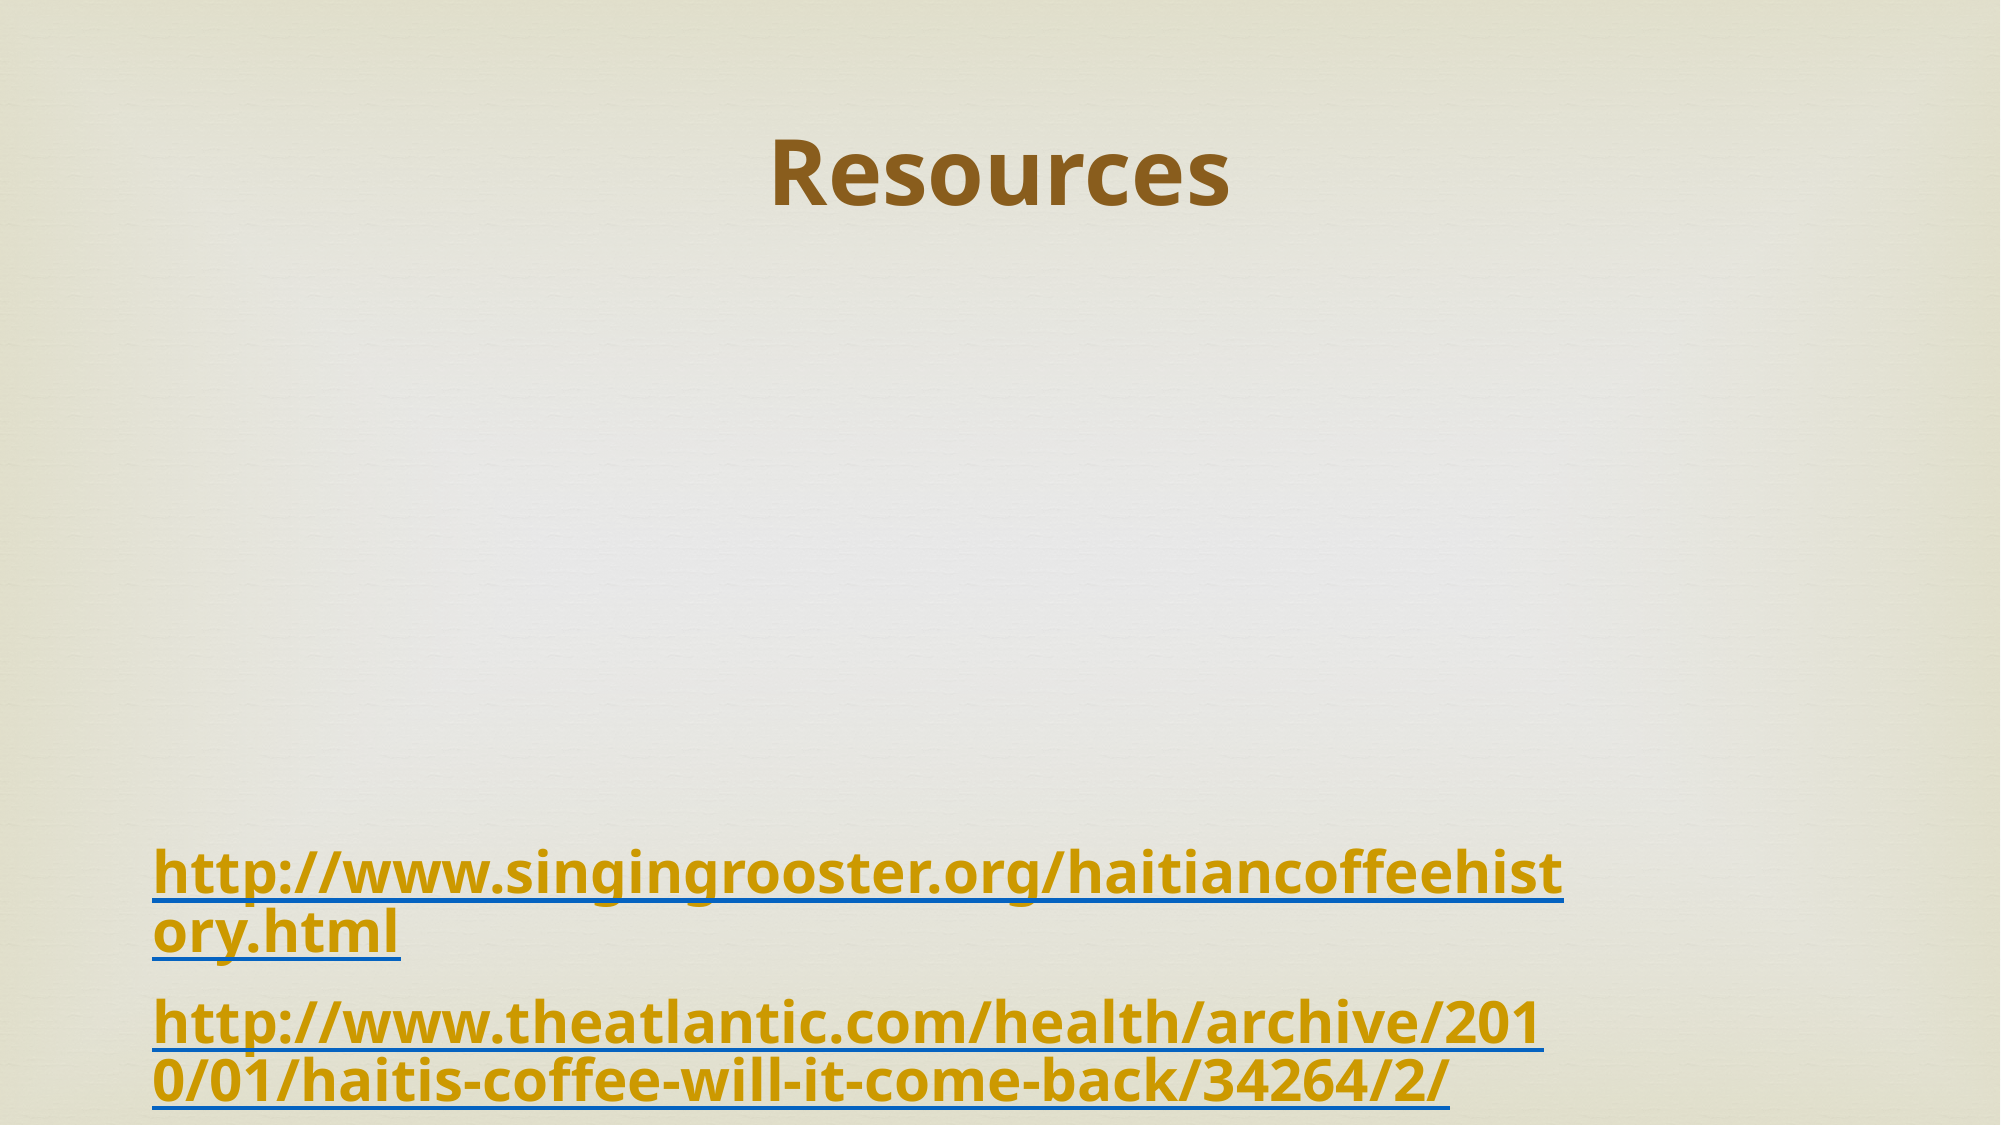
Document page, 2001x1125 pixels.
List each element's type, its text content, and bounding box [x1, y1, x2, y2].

list http://www.singingrooster.org/haitiancoffeehistory.html http://www.theatlantic.com/health/archive/2010/01/haitis-coffee-will-it-come-back/34264/2/ [137, 299, 1589, 1014]
title Resources [137, 59, 1863, 278]
